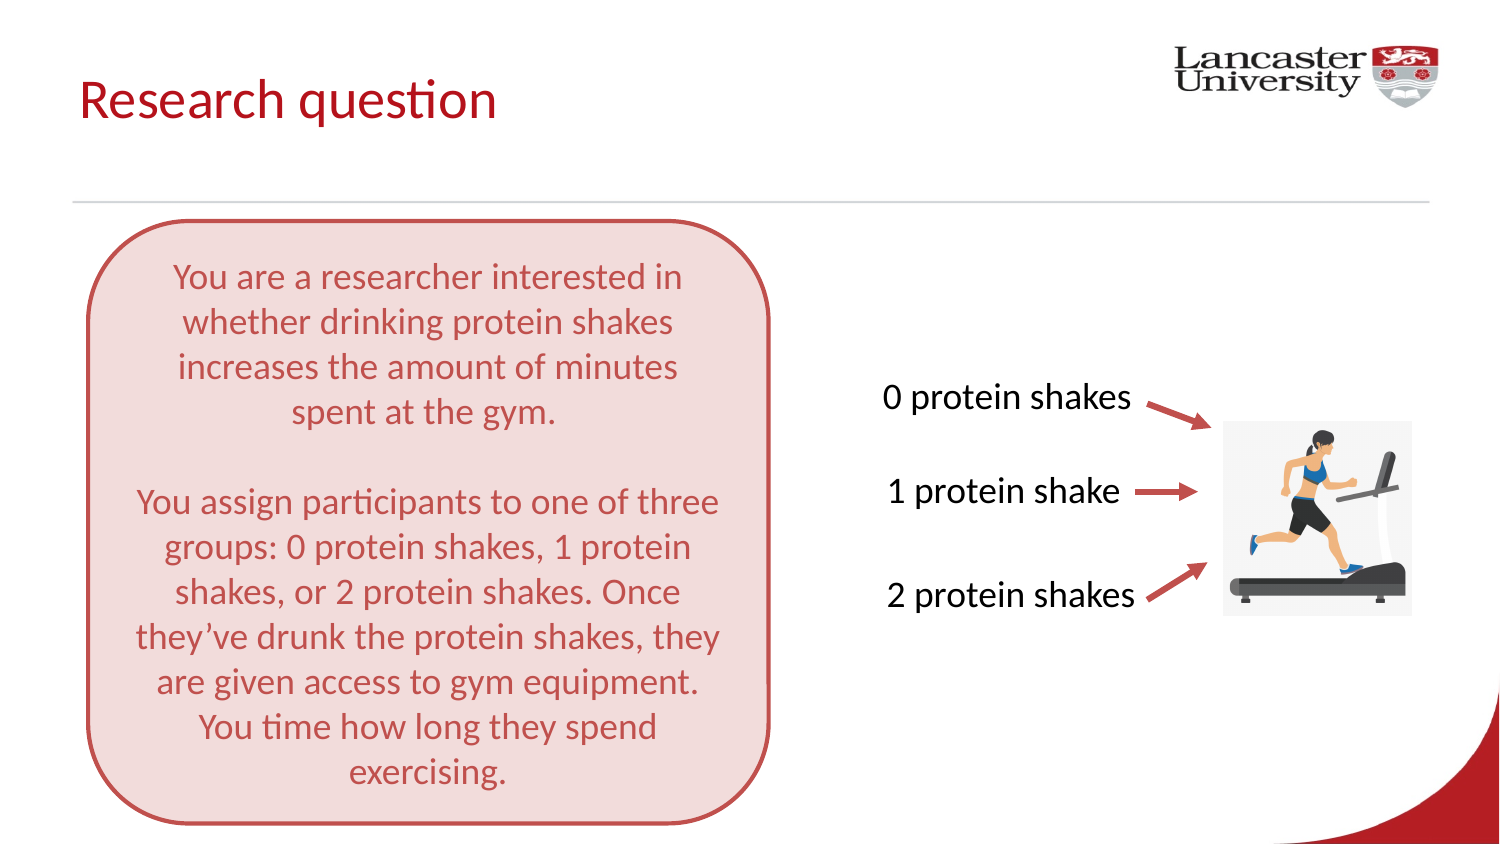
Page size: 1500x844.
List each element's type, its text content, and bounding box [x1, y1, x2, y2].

picture [0, 0, 1500, 844]
title Research question [64, 67, 1176, 210]
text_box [867, 364, 1413, 624]
text_box You are a researcher interested in whether drinking protein shakes increases the amount of minutes spent at the gym. You assign participants to one of three groups: 0 protein shakes, 1 protein shakes, or 2 protein shakes. Once they’ve drunk the protein shakes, they are given access to gym equipment. You time how long they spend exercising. [86, 218, 771, 826]
